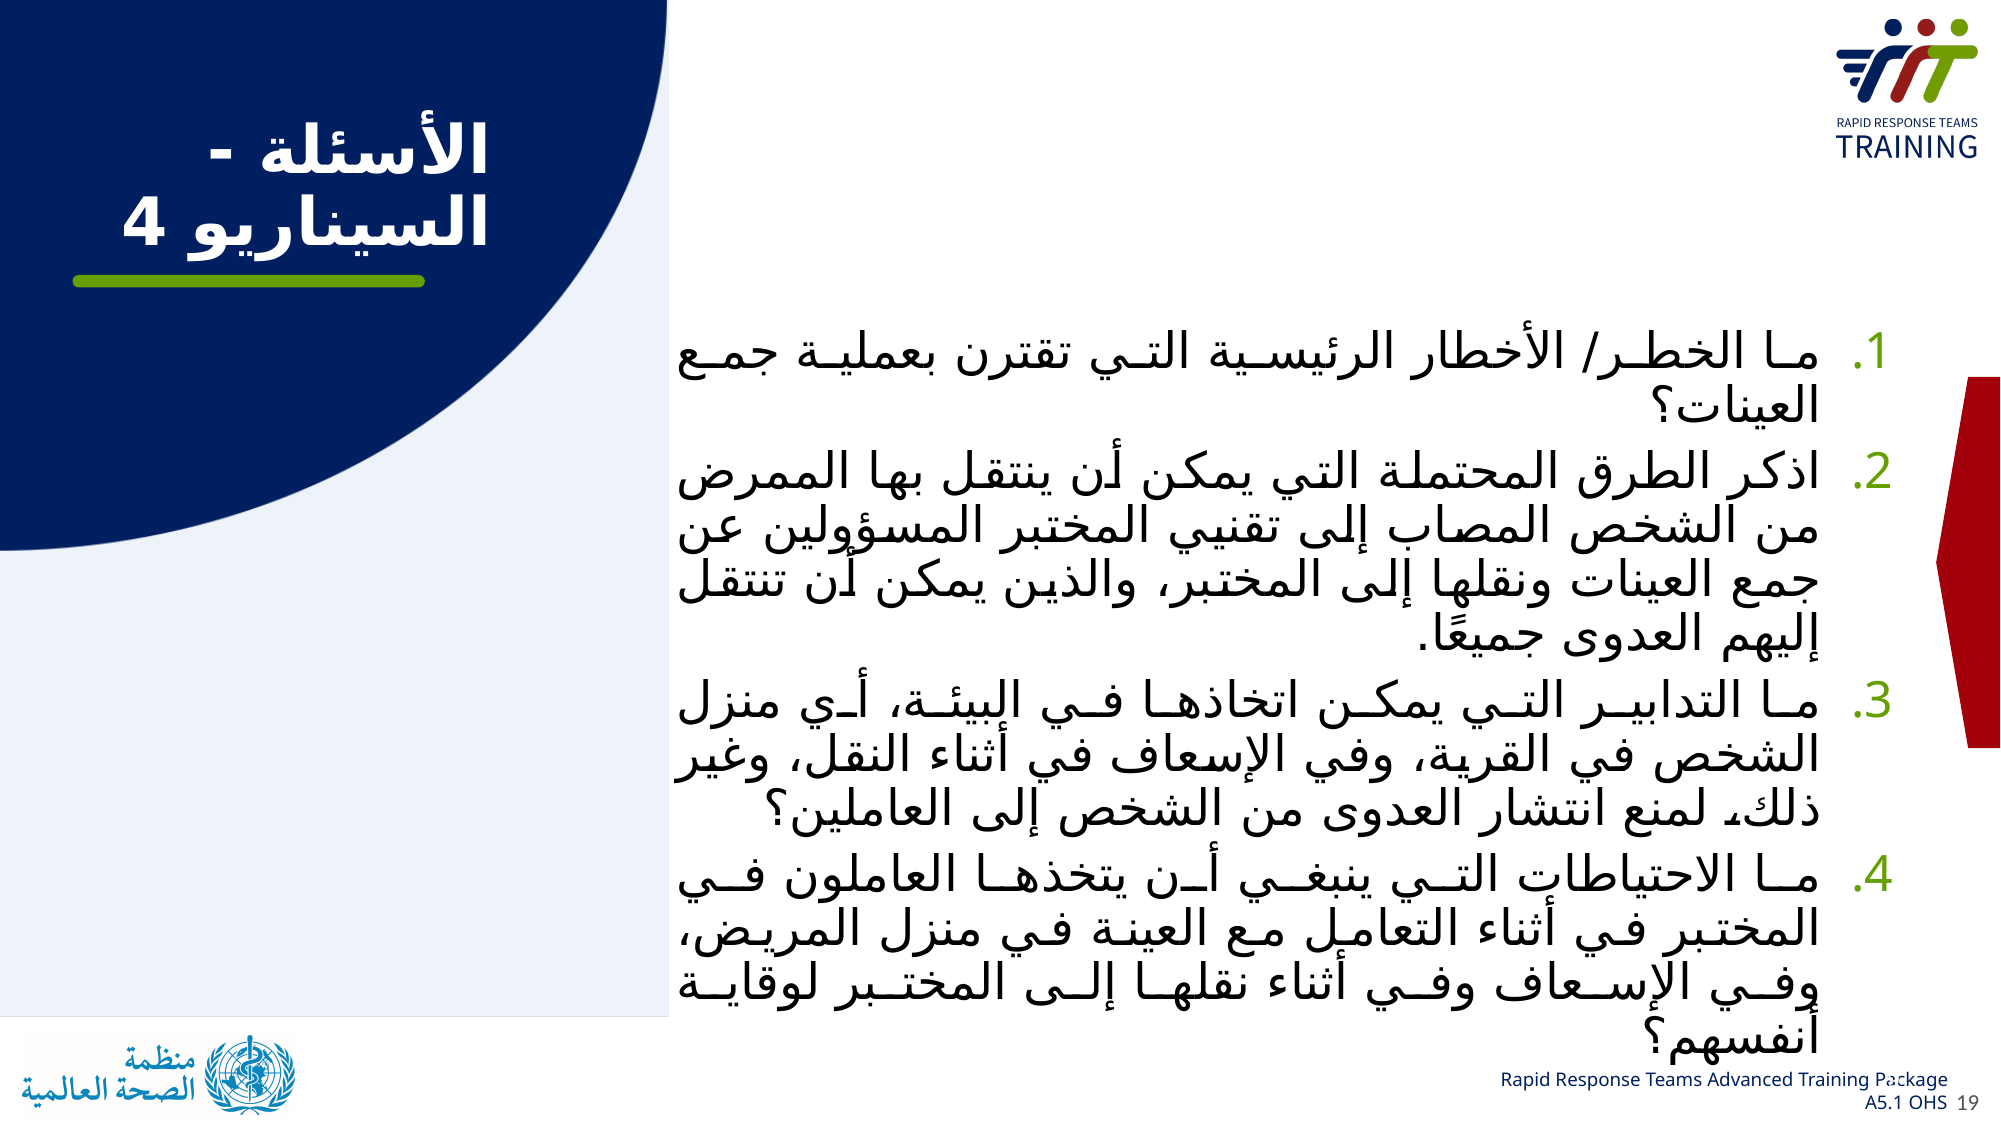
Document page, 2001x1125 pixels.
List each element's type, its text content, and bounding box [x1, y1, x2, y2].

picture [1835, 19, 1978, 167]
list ما الخطر/ الأخطار الرئيسية التي تقترن بعملية جمع العينات؟ اذكر الطرق المحتملة التي يمكن أن ينتقل بها الممرض من الشخص المصاب إلى تقنيي المختبر المسؤولين عن جمع العينات ونقلها إلى المختبر، والذين يمكن أن تنتقل إليهم العدوى جميعًا. ما التدابير التي يمكن اتخاذها في البيئة، أي منزل الشخص في القرية، وفي الإسعاف في أثناء النقل، وغير ذلك، لمنع انتشار العدوى من الشخص إلى العاملين؟ ما الاحتياطات التي ينبغي أن يتخذها العاملون في المختبر في أثناء التعامل مع العينة في منزل المريض، وفي الإسعاف وفي أثناء نقلها إلى المختبر لوقاية أنفسهم؟ [668, 317, 1905, 884]
slide_number 19 [1882, 1037, 1922, 1082]
picture [22, 1035, 295, 1115]
picture [252, 1050, 258, 1059]
text_box [72, 274, 425, 288]
picture [0, 0, 669, 1018]
title الأسئلة - السيناريو 4 [0, 69, 500, 388]
